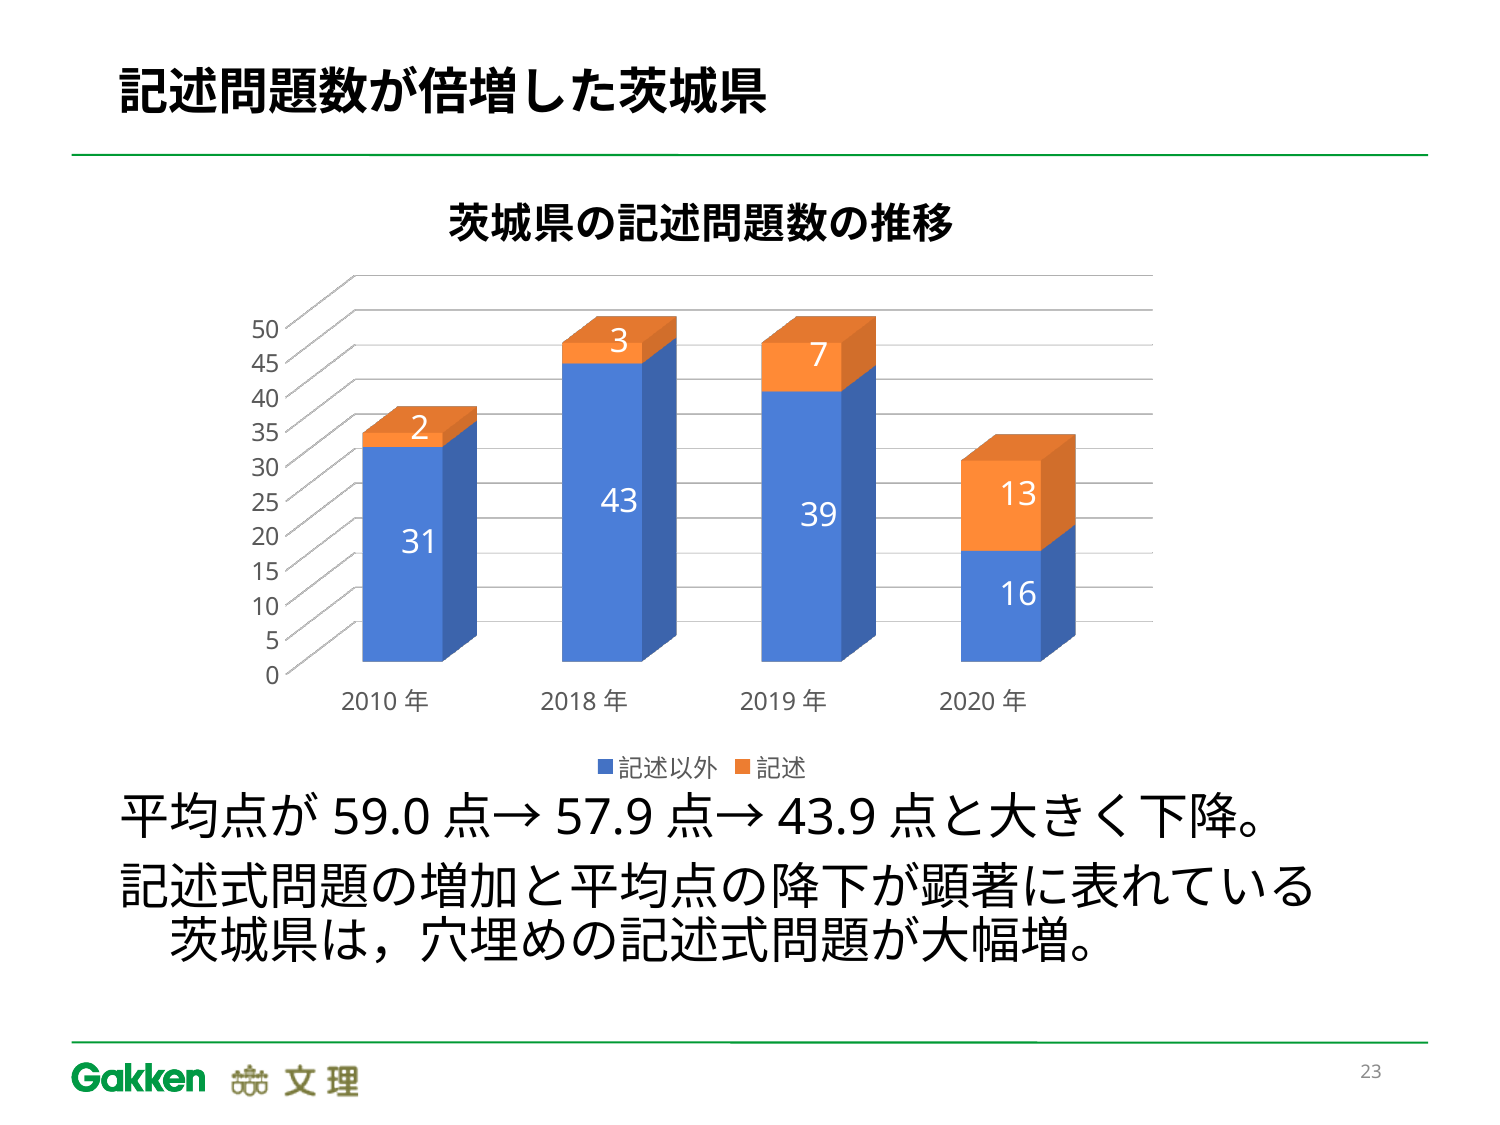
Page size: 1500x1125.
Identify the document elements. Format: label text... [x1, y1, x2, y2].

picture [71, 1062, 205, 1092]
picture [225, 1064, 379, 1099]
slide_number 23 [1059, 1042, 1397, 1103]
list 平均点が59.0点→57.9点→43.9点と大きく下降。 記述式問題の増加と平均点の降下が顕著に表れている 茨城県は，穴埋めの記述式問題が大幅増。 [104, 783, 1385, 1013]
title 記述問題数が倍増した茨城県 [103, 59, 1397, 127]
chart [225, 157, 1179, 792]
